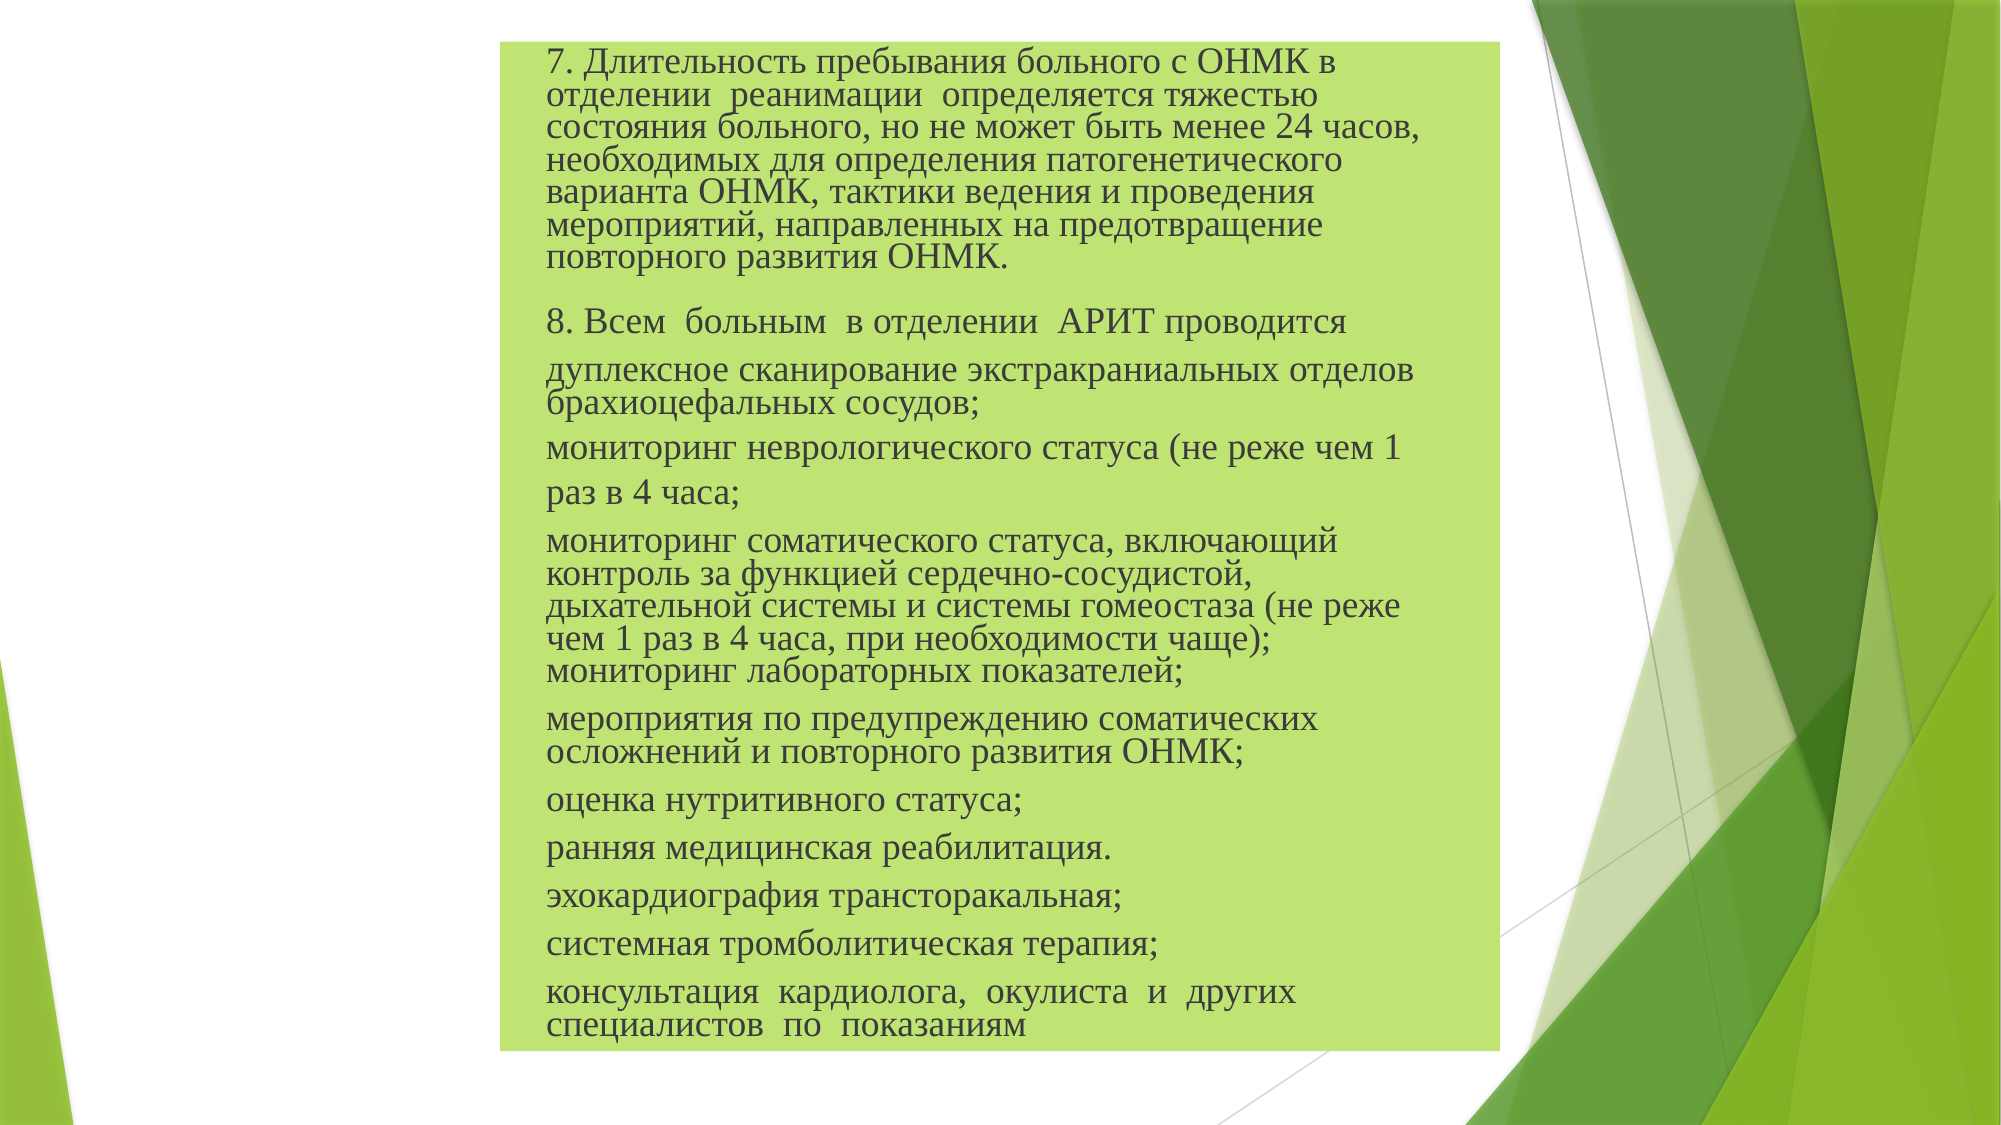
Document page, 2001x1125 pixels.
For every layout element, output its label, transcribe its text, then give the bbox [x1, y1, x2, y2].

text_box 7. Длительность пребывания больного с ОНМК в отделении реанимации определяется тяжестью состояния больного, но не может быть менее 24 часов, необходимых для определения патогенетического варианта ОНМК, тактики ведения и проведения мероприятий, направленных на предотвращение повторного развития ОНМК. 8. Всем больным в отделении АРИТ проводится дуплексное сканирование экстракраниальных отделов брахиоцефальных сосудов; мониторинг неврологического статуса (не реже чем 1 раз в 4 часа; мониторинг соматического статуса, включающий контроль за функцией сердечно-сосудистой, дыхательной системы и системы гомеостаза (не реже чем 1 раз в 4 часа, при необходимости чаще); мониторинг лабораторных показателей; мероприятия по предупреждению соматических осложнений и повторного развития ОНМК; оценка нутритивного статуса; ранняя медицинская реабилитация. эхокардиография трансторакальная; системная тромболитическая терапия; консультация кардиолога, окулиста и других специалистов по показаниям [500, 41, 1500, 1052]
